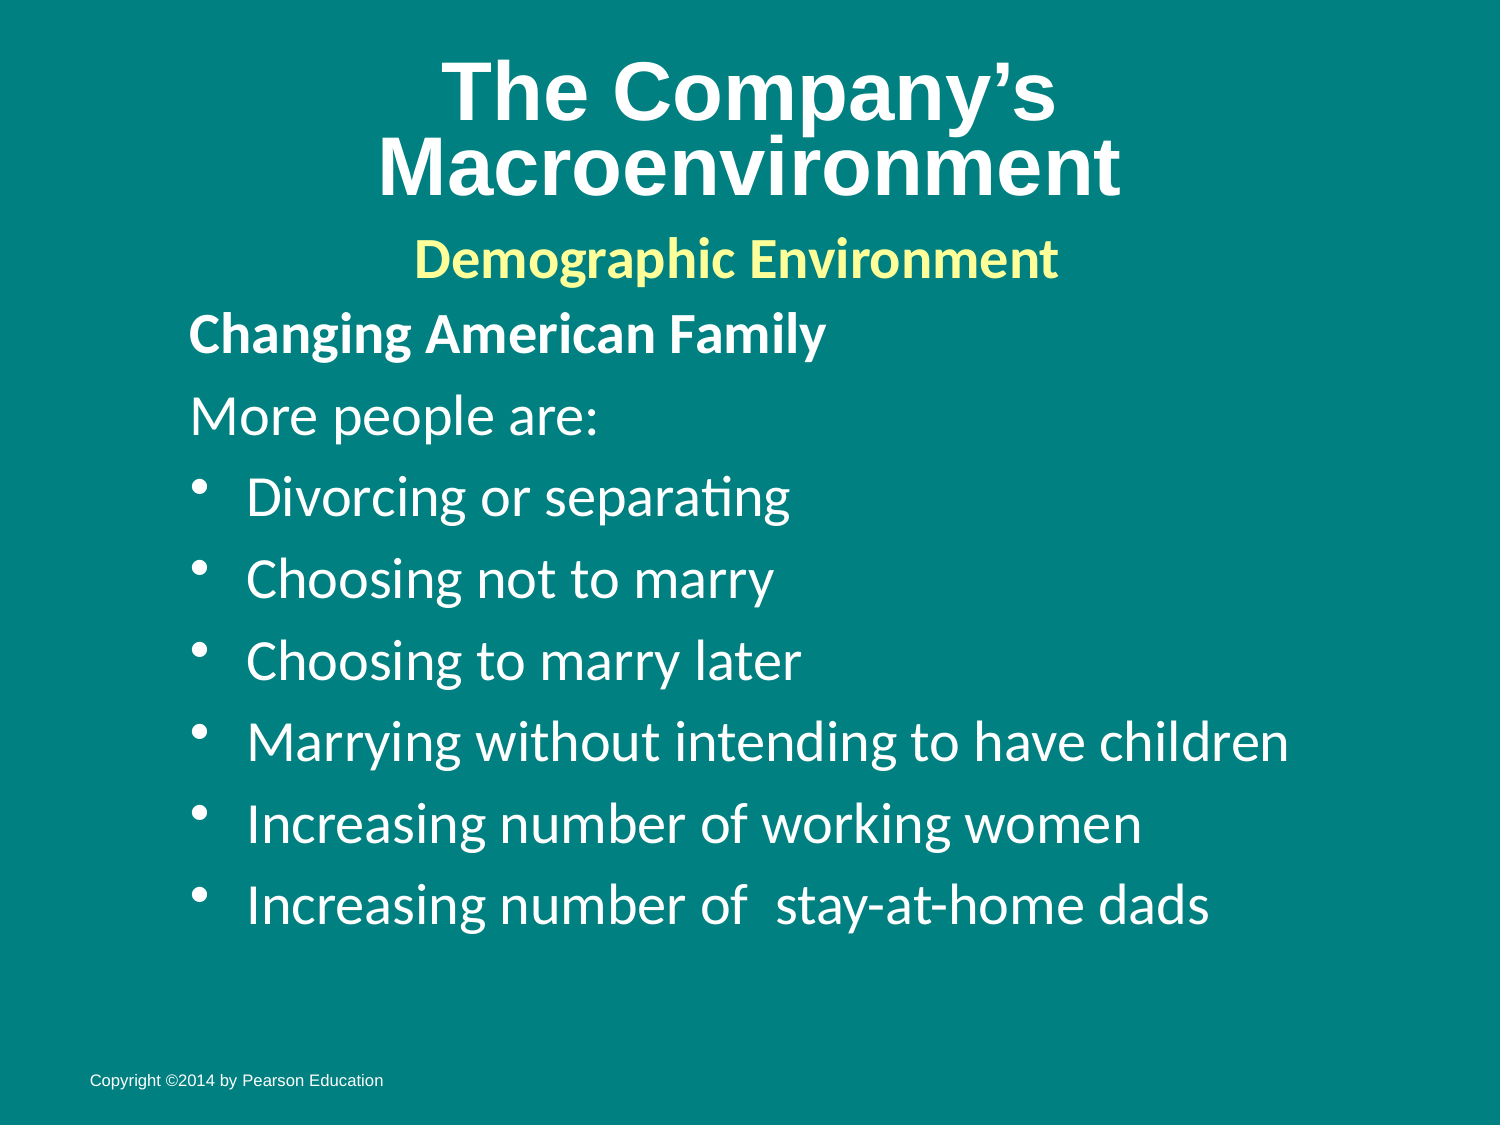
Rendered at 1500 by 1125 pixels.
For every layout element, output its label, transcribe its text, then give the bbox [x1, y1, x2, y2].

text_box Copyright ©2014 by Pearson Education [74, 1062, 825, 1098]
list Changing American Family More people are: Divorcing or separating Choosing not to marry Choosing to marry later Marrying without intending to have children Increasing number of working women Increasing number of stay-at-home dads [174, 287, 1376, 1063]
list Demographic Environment [149, 212, 1326, 288]
title The Company’s Macroenvironment [112, 0, 1388, 201]
